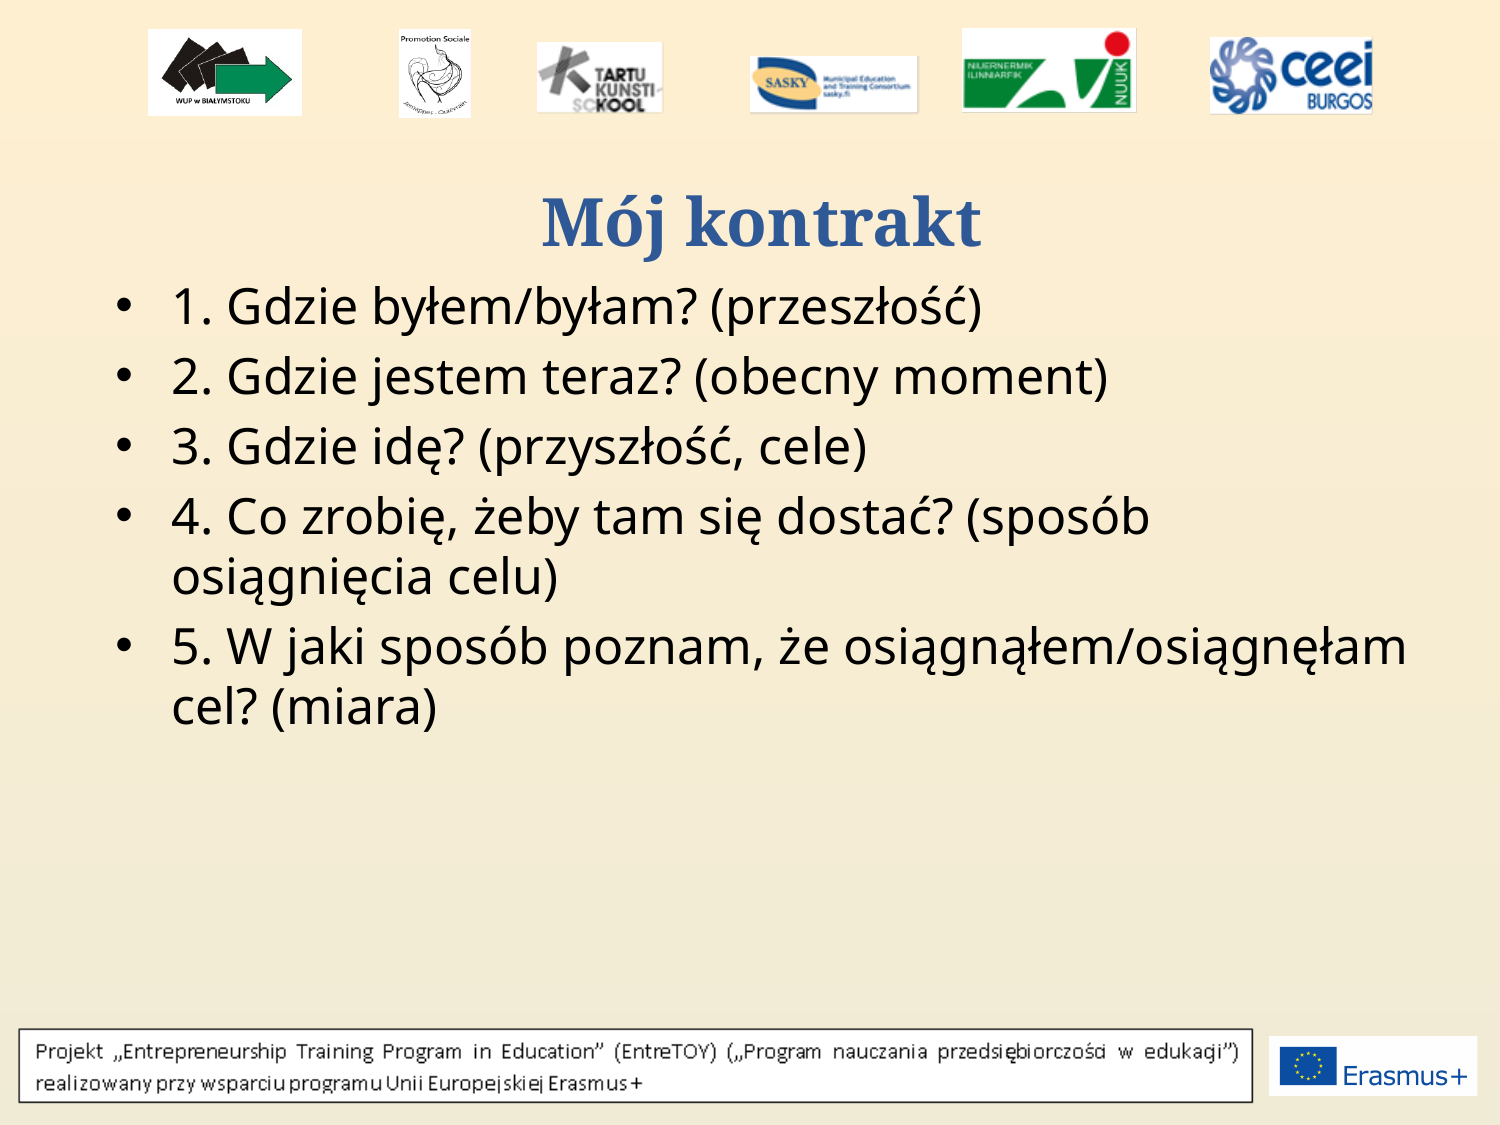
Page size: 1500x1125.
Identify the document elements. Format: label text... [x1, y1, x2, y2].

picture [399, 29, 471, 118]
picture [750, 56, 921, 116]
title Mój kontrakt [100, 137, 1424, 267]
picture [148, 29, 302, 116]
picture [962, 28, 1140, 116]
picture [537, 42, 668, 118]
list 1. Gdzie byłem/byłam? (przeszłość) 2. Gdzie jestem teraz? (obecny moment) 3. Gdzie idę? (przyszłość, cele) 4. Co zrobię, żeby tam się dostać? (sposób osiągnięcia celu) 5. W jaki sposób poznam, że osiągnąłem/osiągnęłam cel? (miara) [100, 267, 1425, 1005]
picture [1210, 37, 1374, 116]
picture [17, 1027, 1255, 1105]
